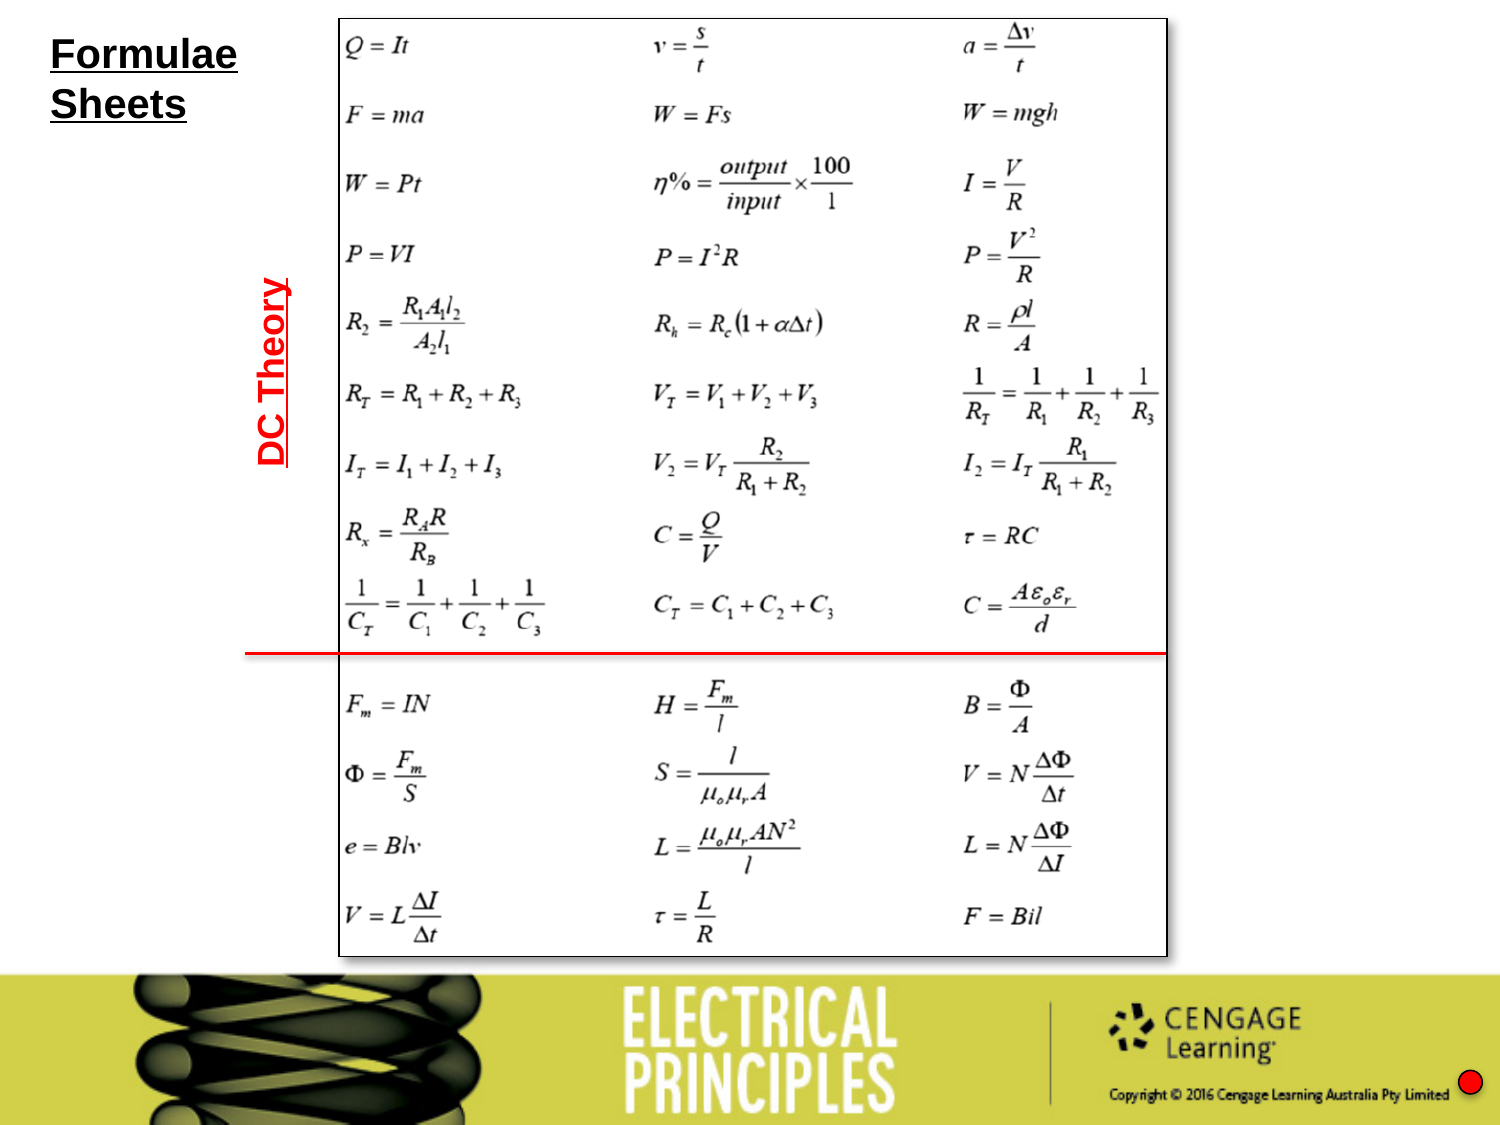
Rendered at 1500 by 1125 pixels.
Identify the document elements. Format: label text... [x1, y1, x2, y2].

picture [0, 0, 1500, 1125]
text_box Formulae Sheets [35, 19, 337, 134]
text_box [1457, 1069, 1484, 1095]
text_box DC Theory [239, 210, 315, 536]
